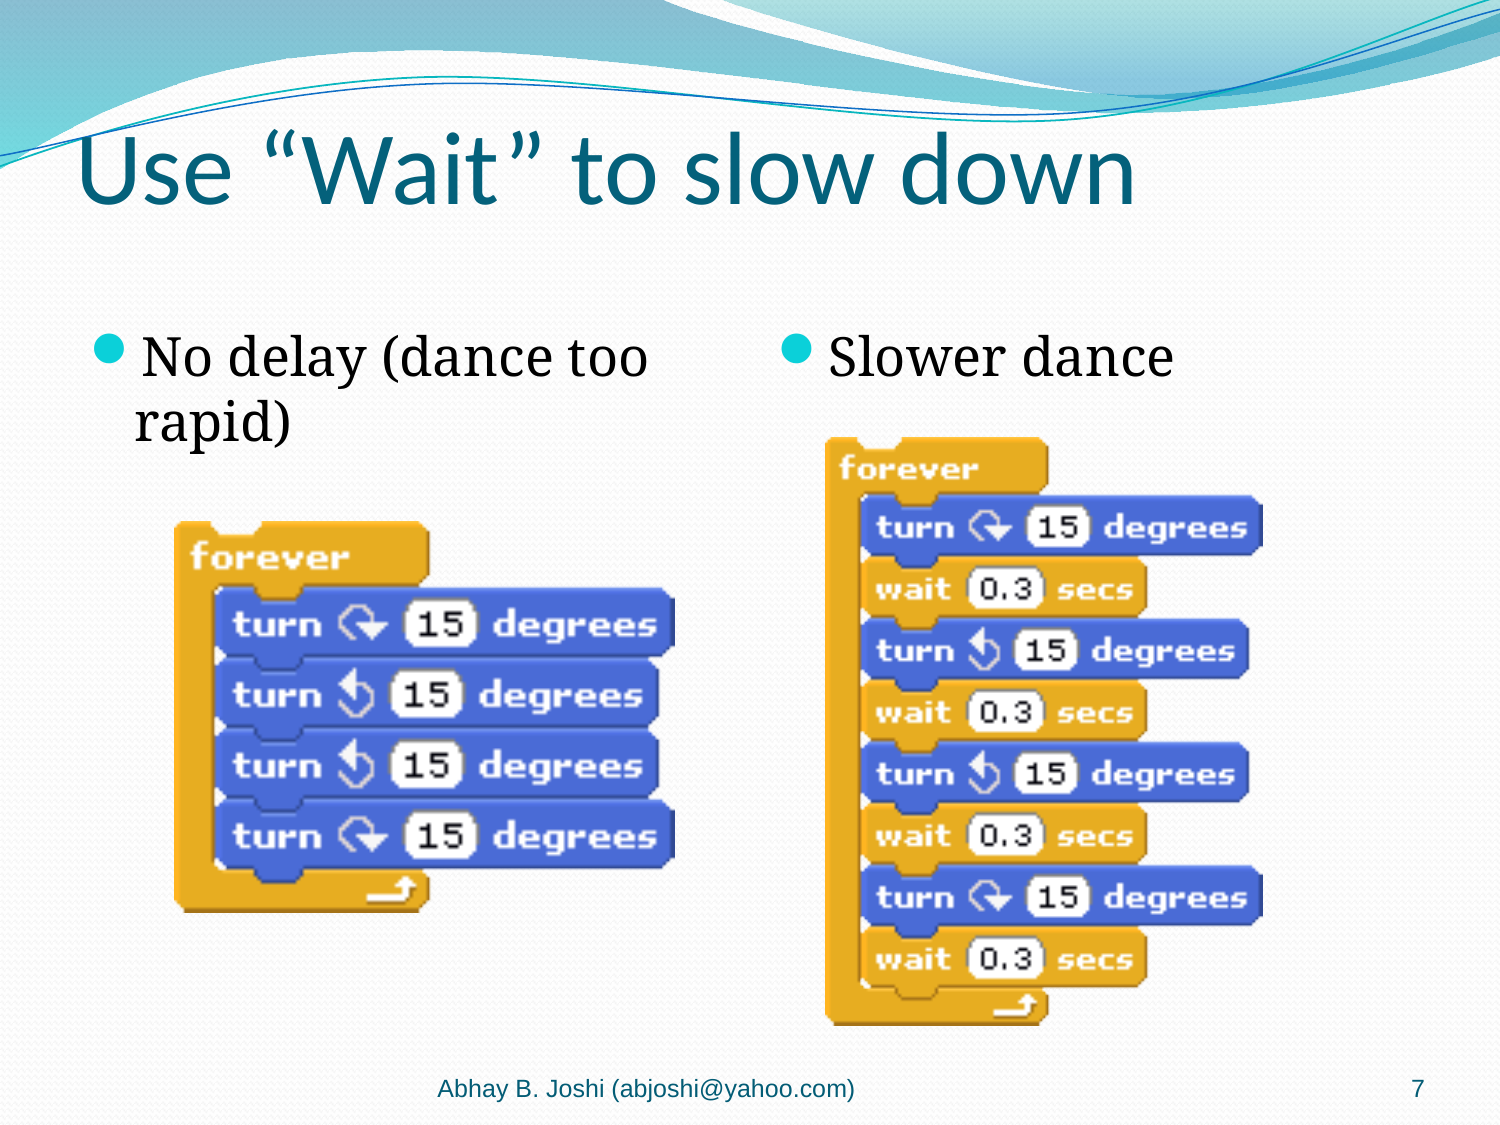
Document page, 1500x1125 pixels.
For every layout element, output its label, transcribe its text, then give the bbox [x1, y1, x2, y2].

title Use “Wait” to slow down [75, 37, 1425, 225]
picture [824, 437, 1263, 1027]
footer Abhay B. Joshi (abjoshi@yahoo.com) [437, 1042, 988, 1103]
list No delay (dance too rapid) [75, 314, 738, 1043]
list Slower dance [762, 314, 1425, 1043]
picture [174, 521, 675, 913]
slide_number 7 [1299, 1042, 1425, 1103]
